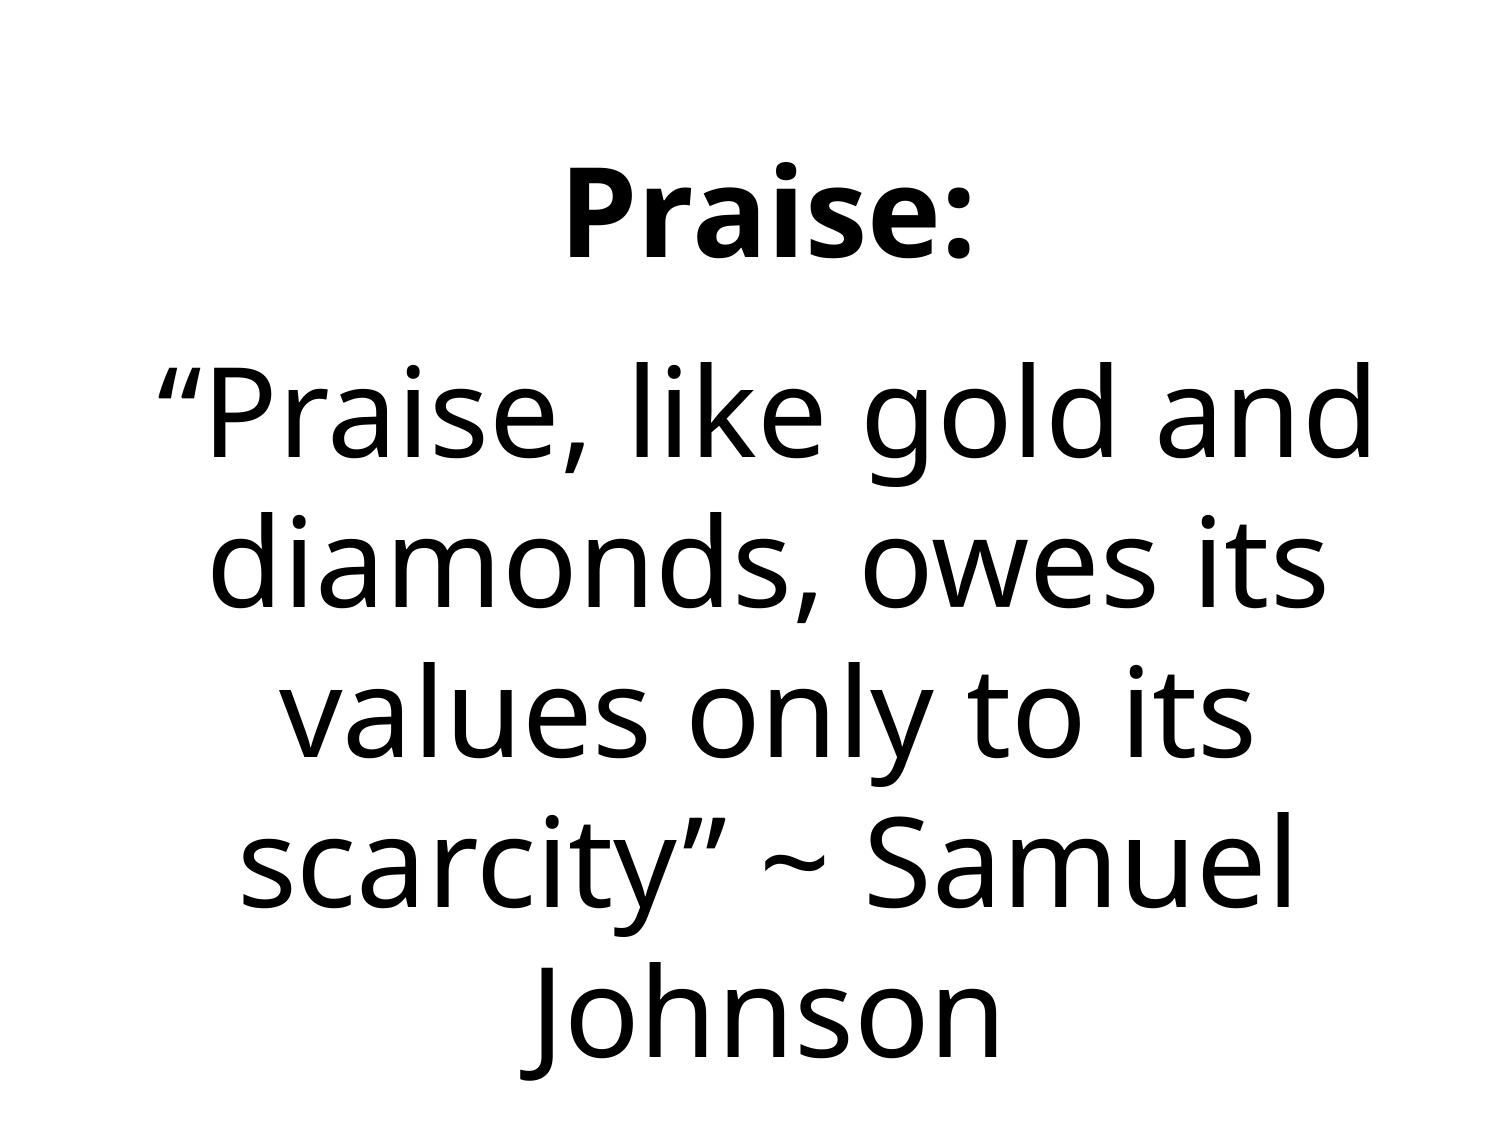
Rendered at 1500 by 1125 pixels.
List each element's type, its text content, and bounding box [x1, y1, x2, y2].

text_box Praise: “Praise, like gold and diamonds, owes its values only to its scarcity” ~ Samuel Johnson [99, 125, 1438, 1090]
